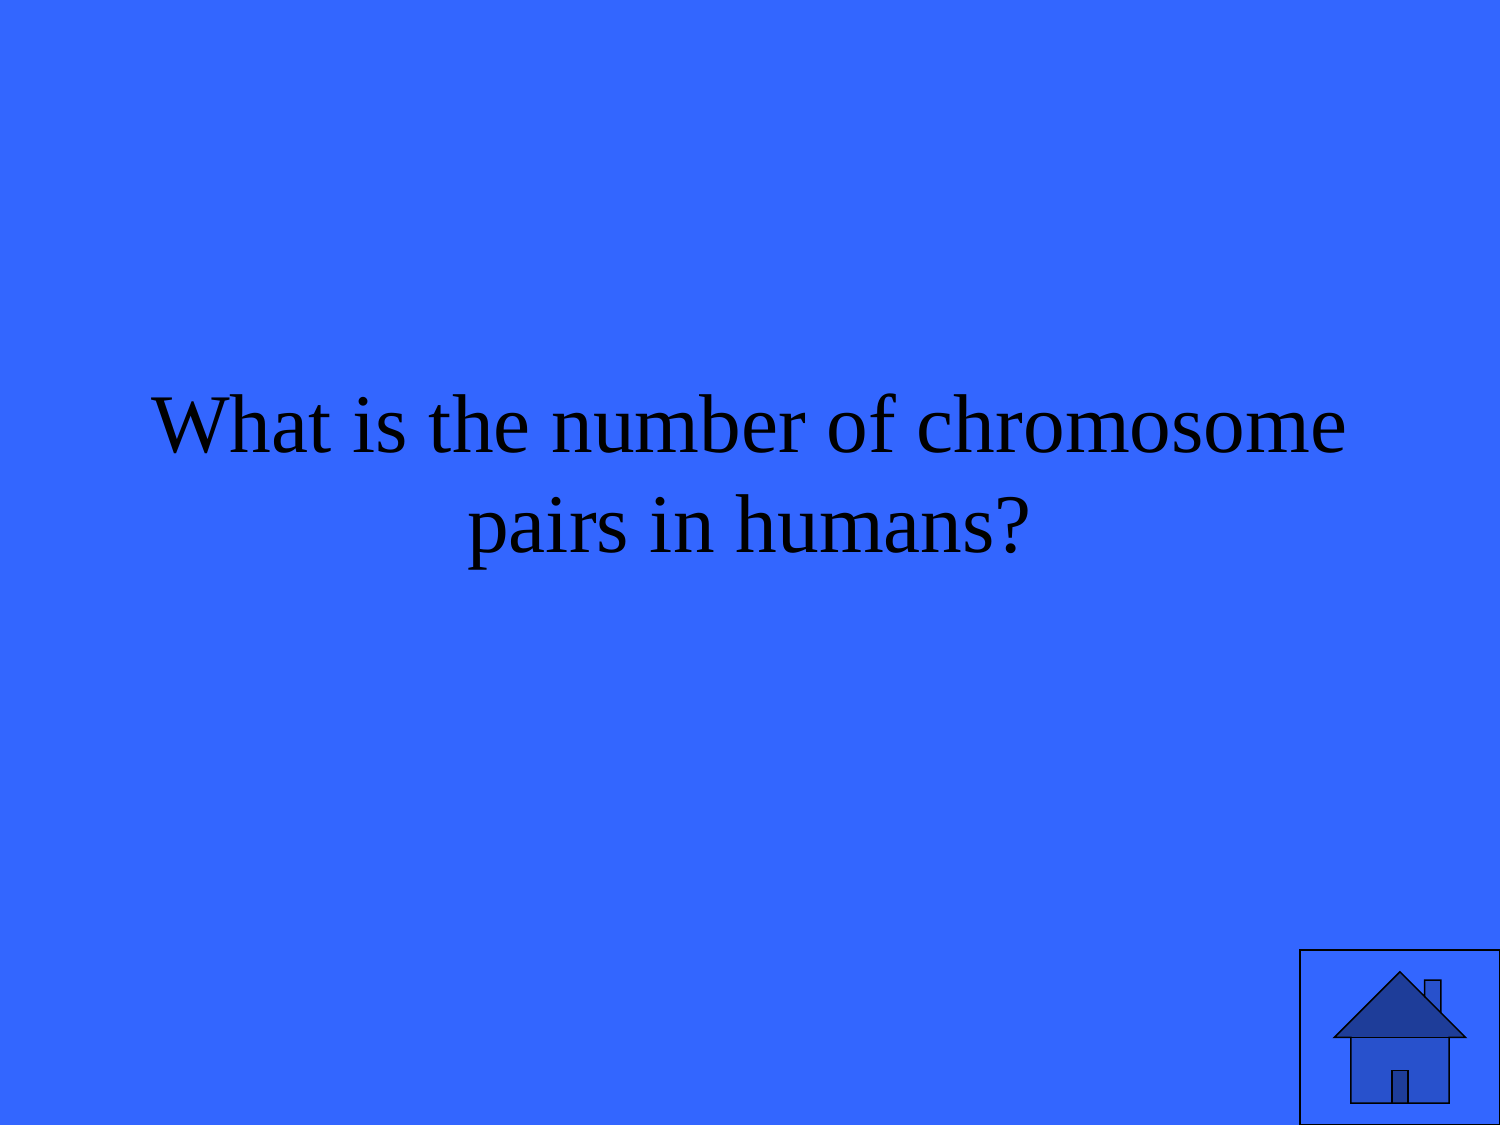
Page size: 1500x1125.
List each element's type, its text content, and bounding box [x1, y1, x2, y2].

text_box [1299, 950, 1500, 1125]
title What is the number of chromosome pairs in humans? [112, 375, 1388, 563]
